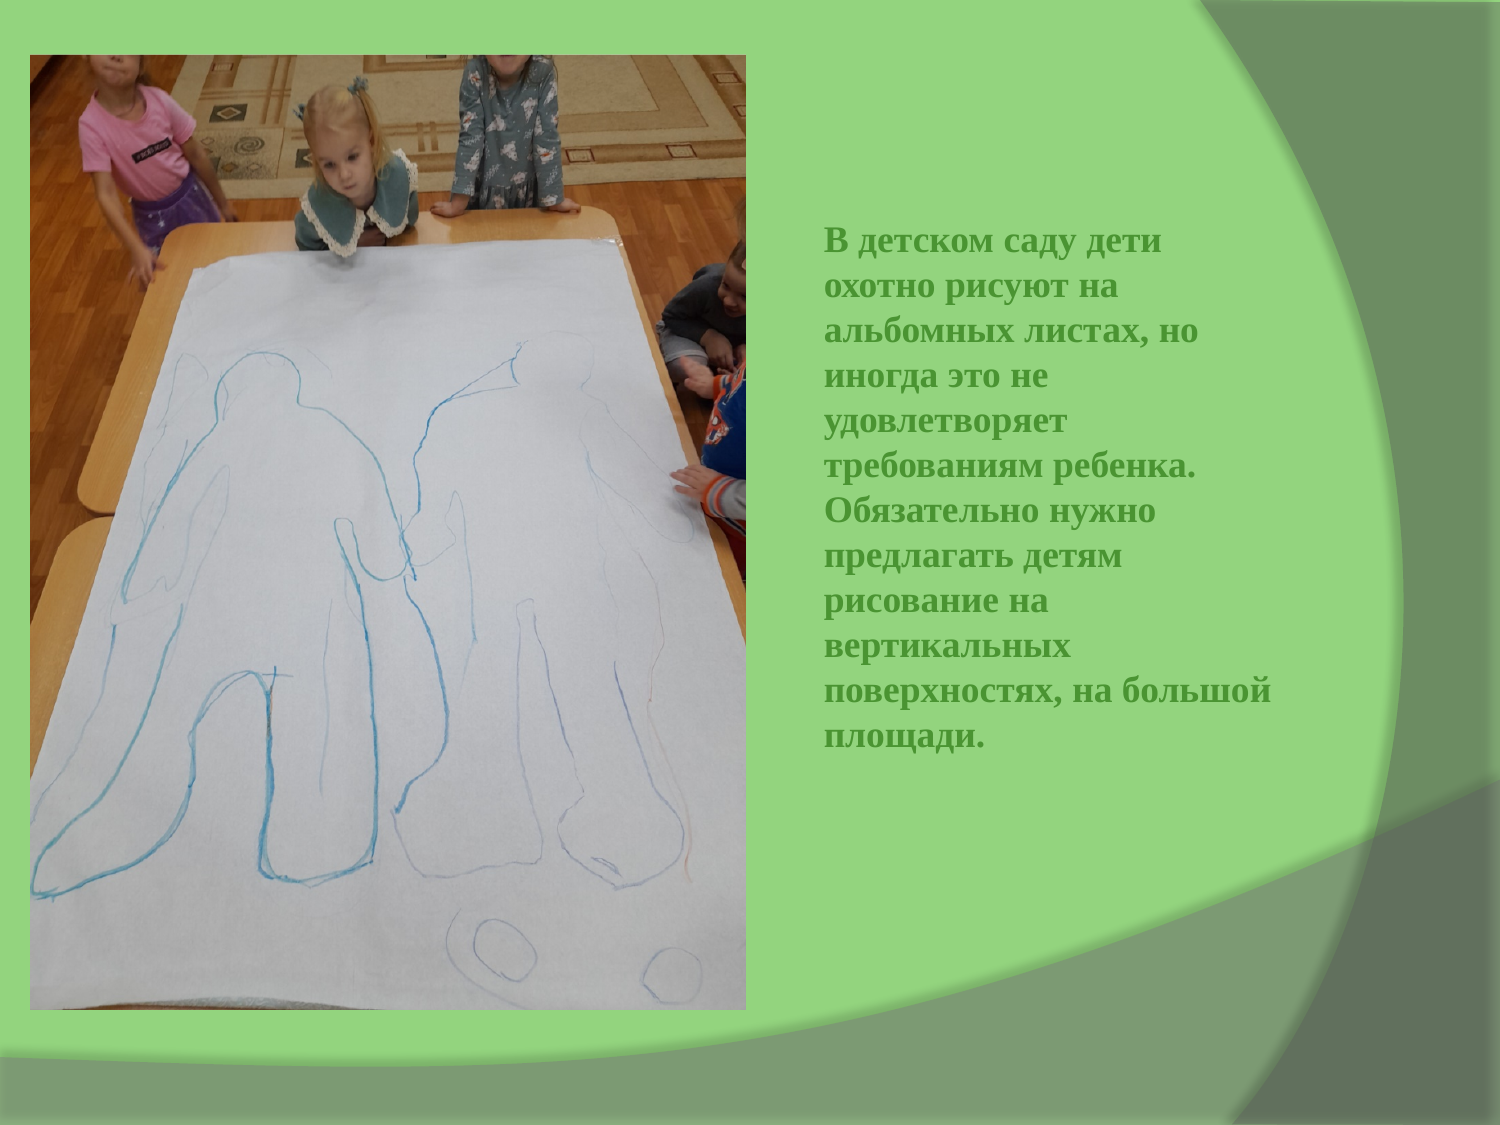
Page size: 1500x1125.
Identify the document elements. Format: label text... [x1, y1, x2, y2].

text_box В детском саду дети охотно рисуют на альбомных листах, но иногда это не удовлетворяет требованиям ребенка. Обязательно нужно предлагать детям рисование на вертикальных поверхностях, на большой площади. [876, 208, 1289, 763]
picture [30, 899, 746, 1009]
picture [0, 173, 866, 891]
picture [30, 56, 746, 166]
